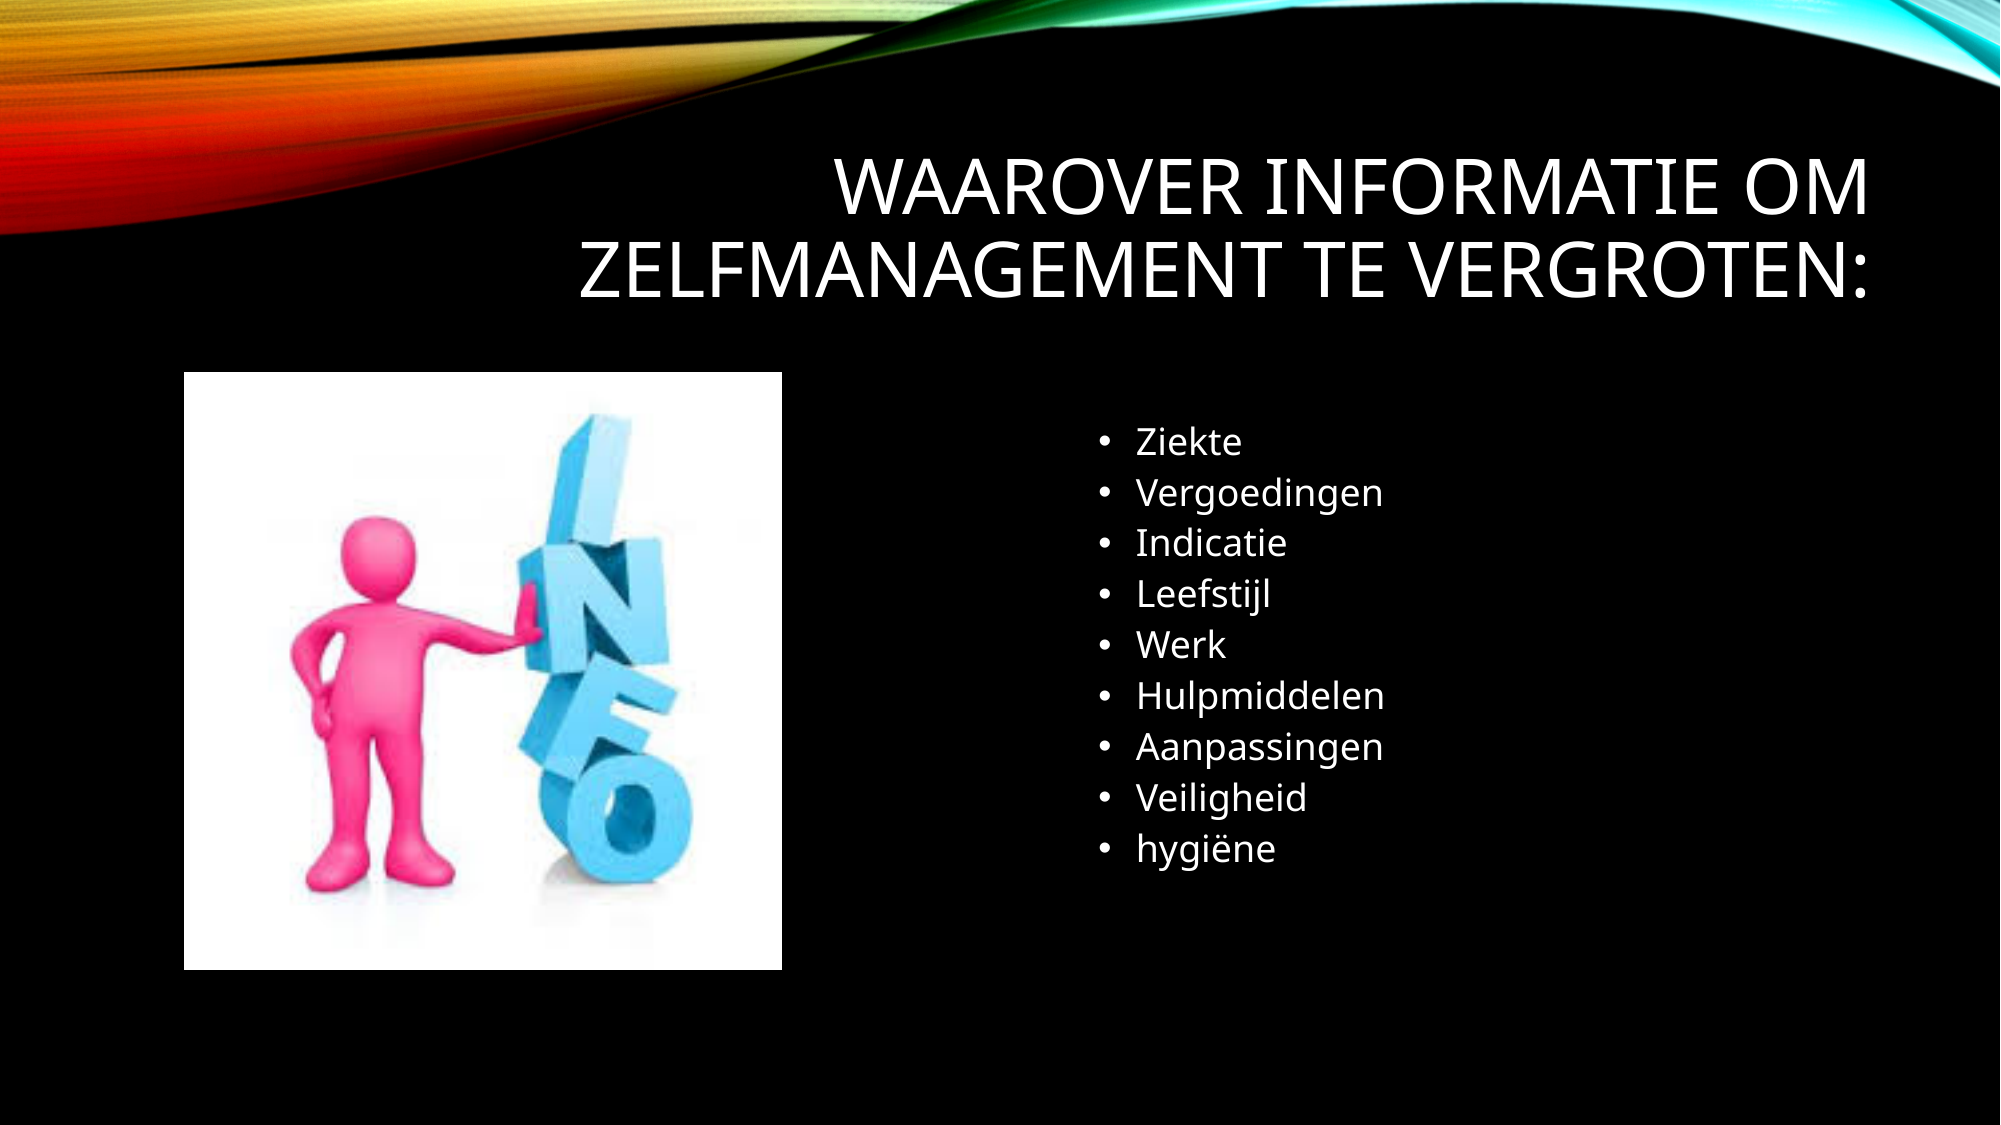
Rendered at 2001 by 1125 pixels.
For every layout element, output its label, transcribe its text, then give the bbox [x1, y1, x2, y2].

picture [184, 372, 783, 971]
title Waarover informatie om zelfmanagement te vergroten: [474, 125, 1888, 338]
list Ziekte Vergoedingen Indicatie Leefstijl Werk Hulpmiddelen Aanpassingen Veiligheid hygiëne [933, 360, 1888, 1021]
picture [0, 0, 2000, 237]
